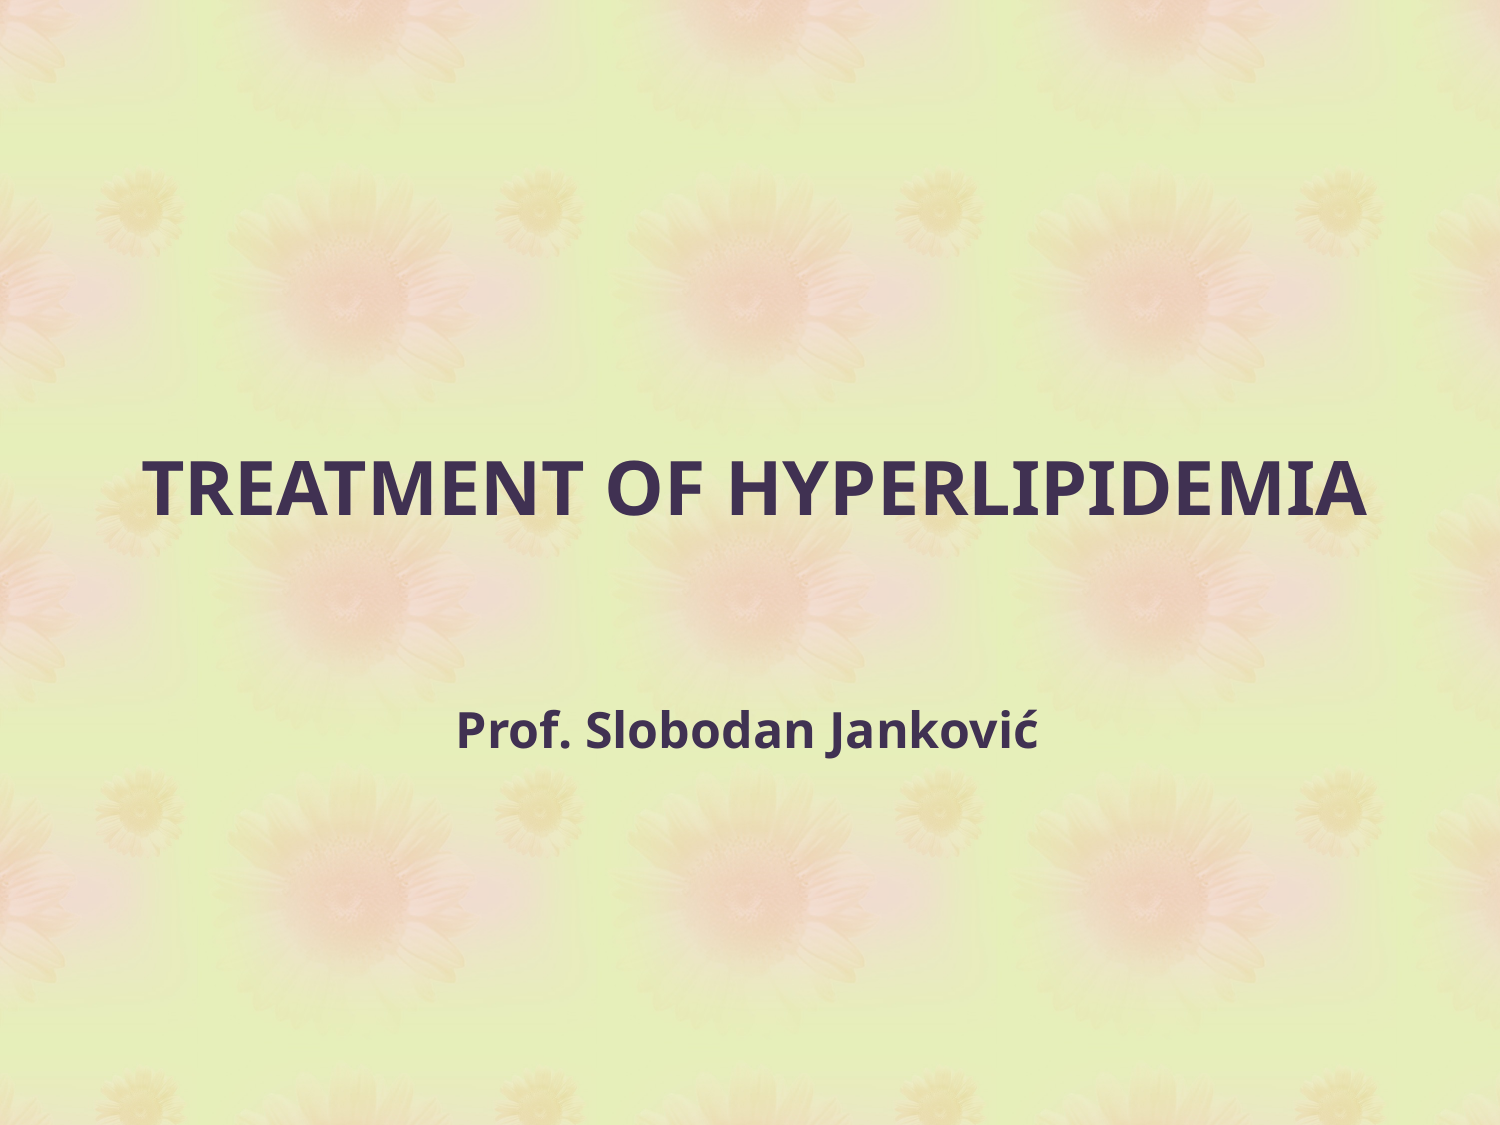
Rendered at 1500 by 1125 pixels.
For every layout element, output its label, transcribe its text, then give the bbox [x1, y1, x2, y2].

picture [0, 0, 1500, 1125]
subtitle Prof. Slobodan Janković [222, 691, 1273, 979]
title TREATMENT OF HYPERLIPIDEMIA [117, 410, 1393, 652]
